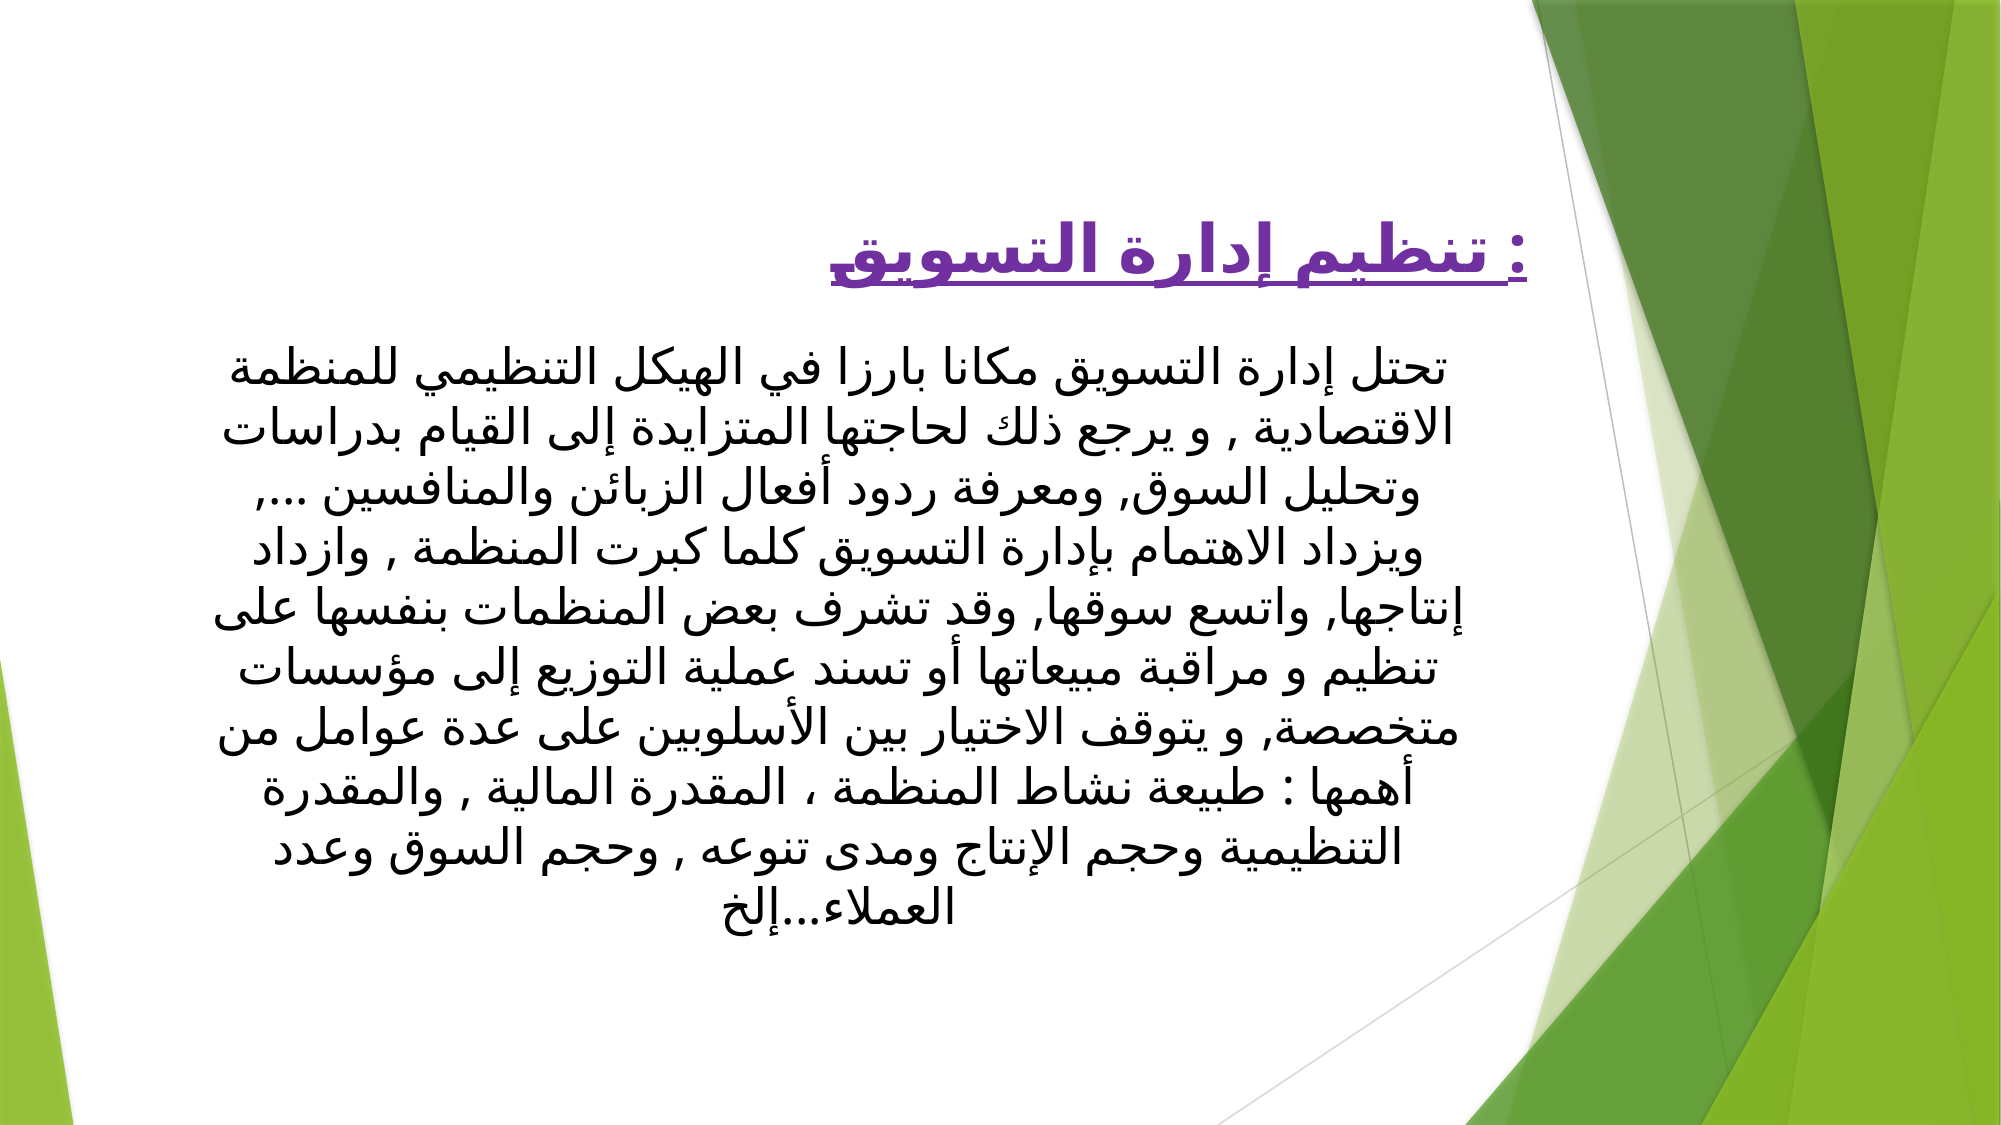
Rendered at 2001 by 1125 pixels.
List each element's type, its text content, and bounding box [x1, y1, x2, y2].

text_box تنظيم إدارة التسويق : [816, 198, 1542, 293]
text_box تحتل إدارة التسويق مكانا بارزا في الهيكل التنظيمي للمنظمة الاقتصادية , و يرجع ذلك لحاجتها المتزايدة إلى القيام بدراسات وتحليل السوق, ومعرفة ردود أفعال الزبائن والمنافسين ..., ويزداد الاهتمام بإدارة التسويق كلما كبرت المنظمة , وازداد إنتاجها, واتسع سوقها, وقد تشرف بعض المنظمات بنفسها على تنظيم و مراقبة مبيعاتها أو تسند عملية التوزيع إلى مؤسسات متخصصة, و يتوقف الاختيار بين الأسلوبين على عدة عوامل من أهمها : طبيعة نشاط المنظمة ، المقدرة المالية , والمقدرة التنظيمية وحجم الإنتاج ومدى تنوعه , وحجم السوق وعدد العملاء...إلخ [178, 327, 1500, 943]
